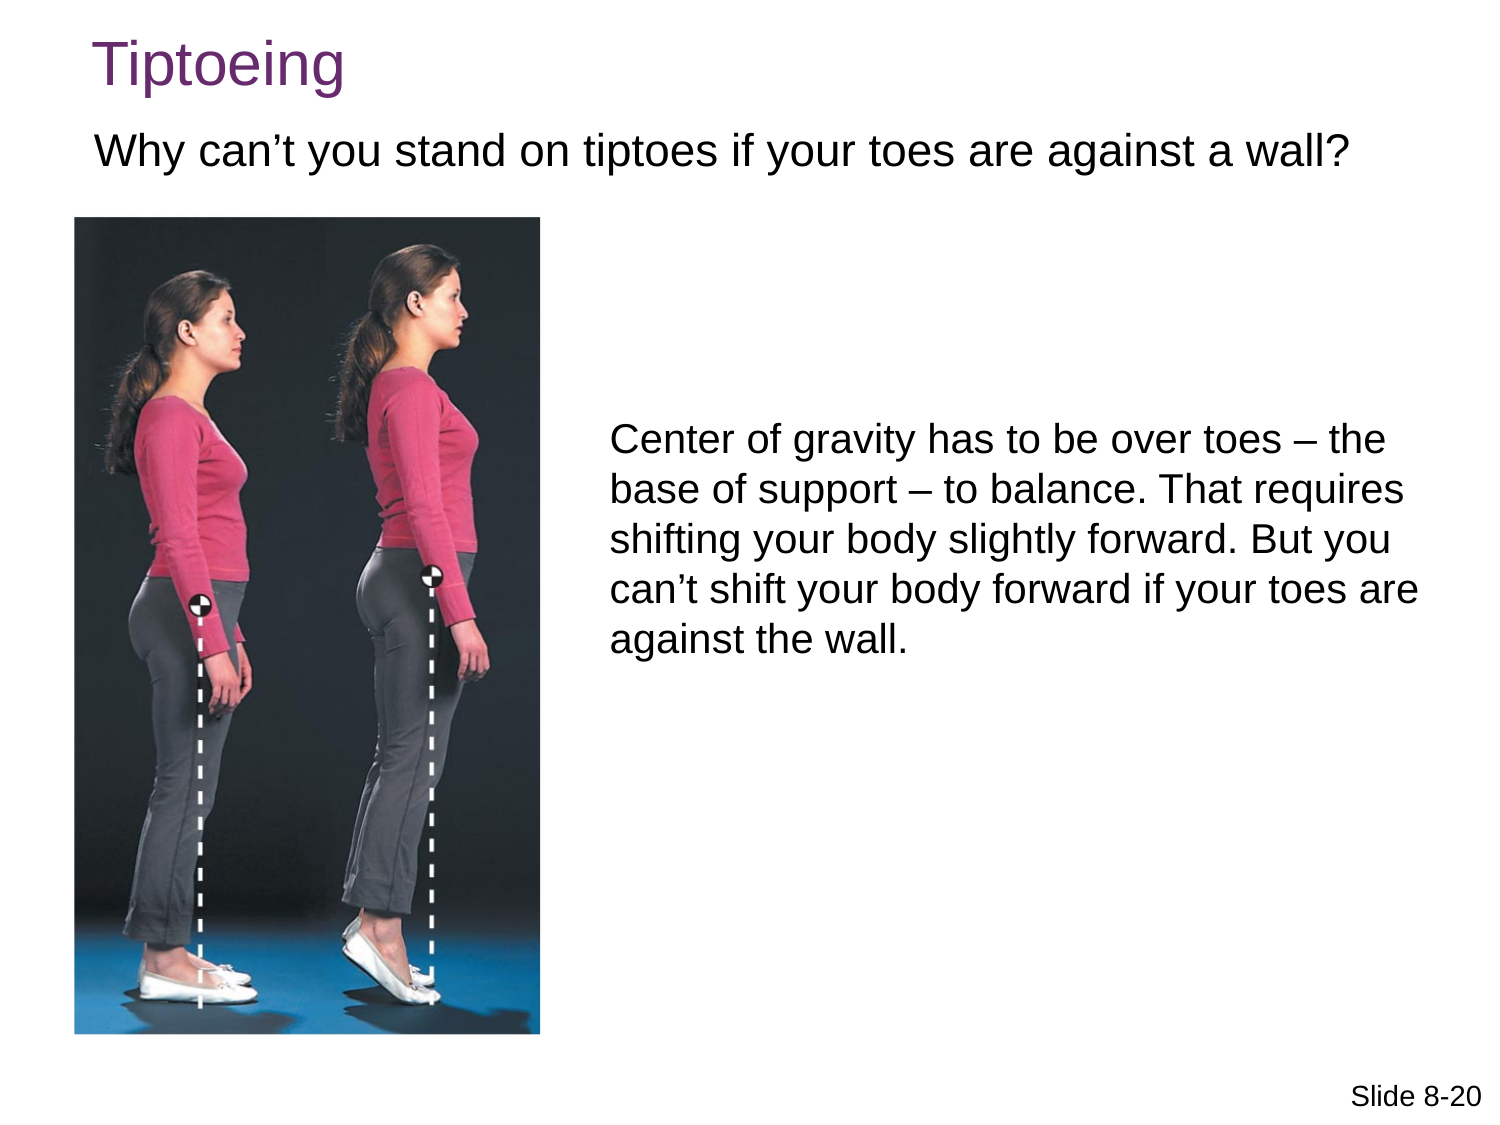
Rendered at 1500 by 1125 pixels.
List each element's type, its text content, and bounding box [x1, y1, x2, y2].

picture [74, 210, 541, 1035]
text_box Center of gravity has to be over toes – the base of support – to balance. That requires shifting your body slightly forward. But you can’t shift your body forward if your toes are against the wall. [596, 404, 1473, 669]
picture [536, 1000, 541, 1011]
text_box Tiptoeing [91, 22, 1017, 100]
text_box Slide 8-20 [1337, 1070, 1496, 1119]
text_box Why can’t you stand on tiptoes if your toes are against a wall? [93, 120, 1364, 177]
